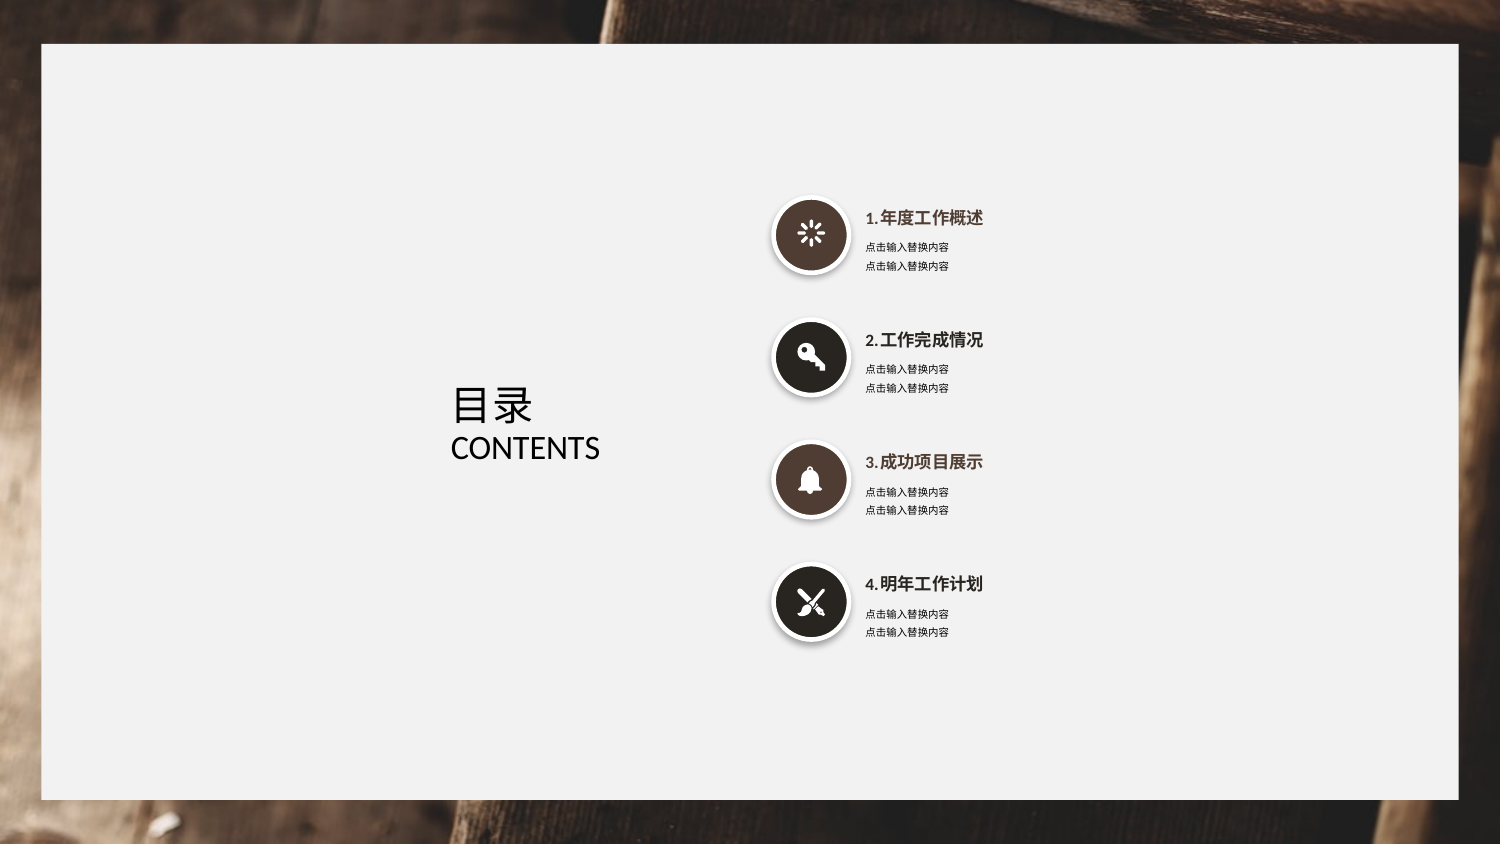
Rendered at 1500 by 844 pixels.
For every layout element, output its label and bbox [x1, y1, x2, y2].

picture [0, 0, 1500, 844]
text_box [773, 563, 1297, 641]
text_box [773, 197, 1297, 274]
text_box [773, 441, 1297, 519]
text_box [450, 372, 609, 469]
text_box [773, 319, 1297, 397]
